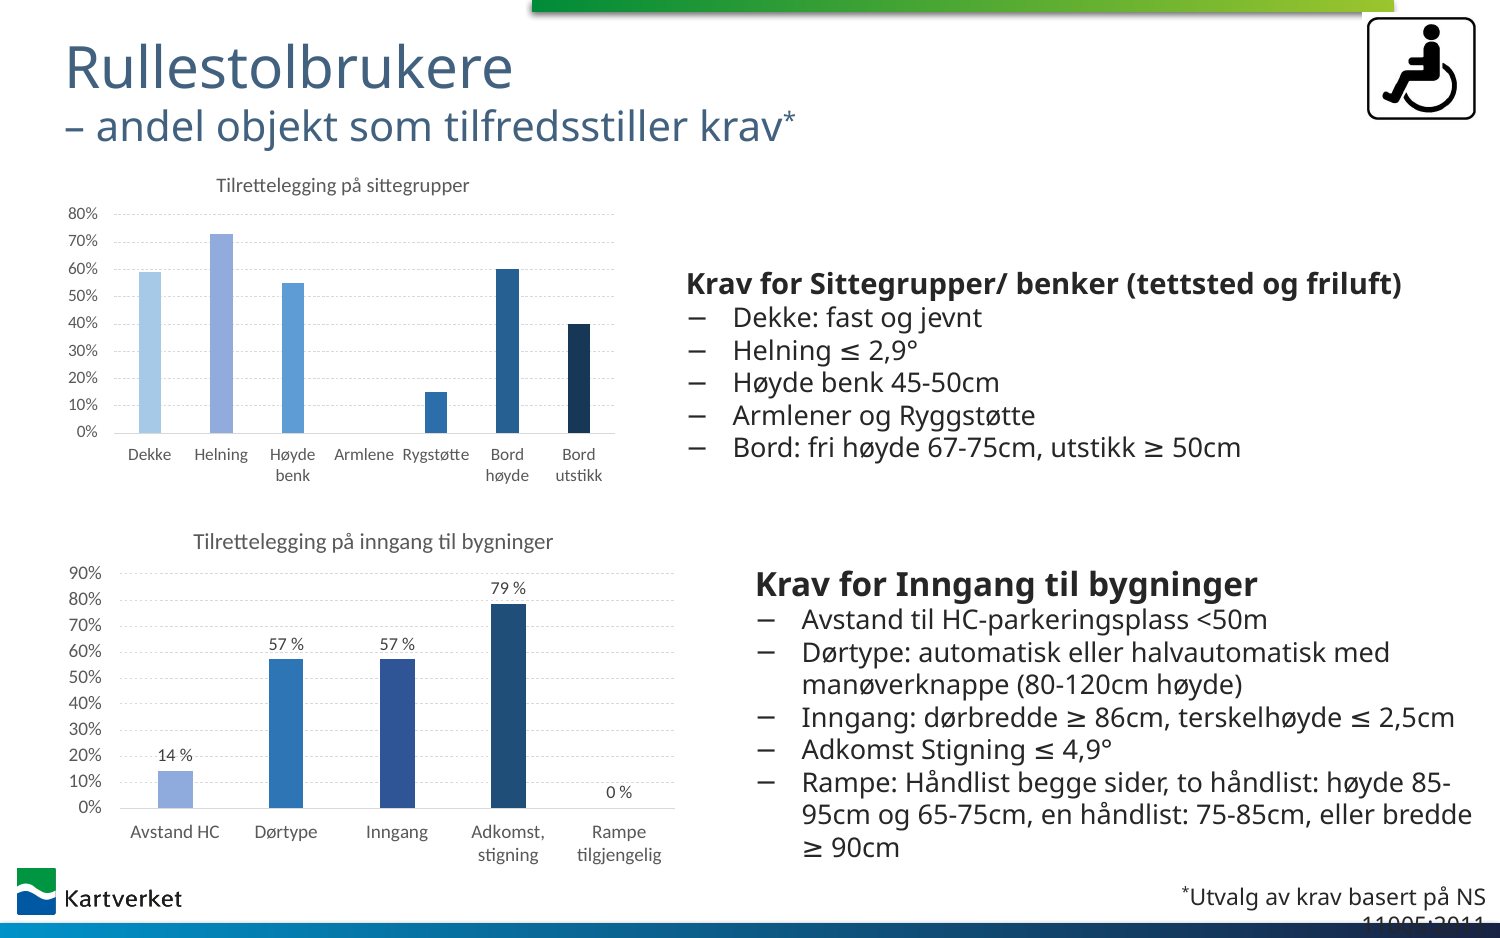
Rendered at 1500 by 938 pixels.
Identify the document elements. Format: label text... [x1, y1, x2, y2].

text_box Rullestolbrukere – andel objekt som tilfredsstiller krav* [49, 25, 1431, 158]
text_box *Utvalg av krav basert på NS 11005:2011 [1068, 873, 1500, 938]
text_box Krav for Inngang til bygninger Avstand til HC-parkeringsplass <50m Dørtype: automatisk eller halvautomatisk med manøverknappe (80-120cm høyde) Inngang: dørbredde ≥ 86cm, terskelhøyde ≤ 2,5cm Adkomst Stigning ≤ 4,9° Rampe: Håndlist begge sider, to håndlist: høyde 85-95cm og 65-75cm, en håndlist: 75-85cm, eller bredde ≥ 90cm [740, 555, 1491, 870]
picture [1362, 12, 1481, 126]
picture [62, 166, 625, 492]
text_box Krav for Sittegrupper/ benker (tettsted og friluft) Dekke: fast og jevnt Helning ≤ 2,9° Høyde benk 45-50cm Armlener og Ryggstøtte Bord: fri høyde 67-75cm, utstikk ≥ 50cm [670, 258, 1418, 471]
picture [62, 520, 686, 874]
